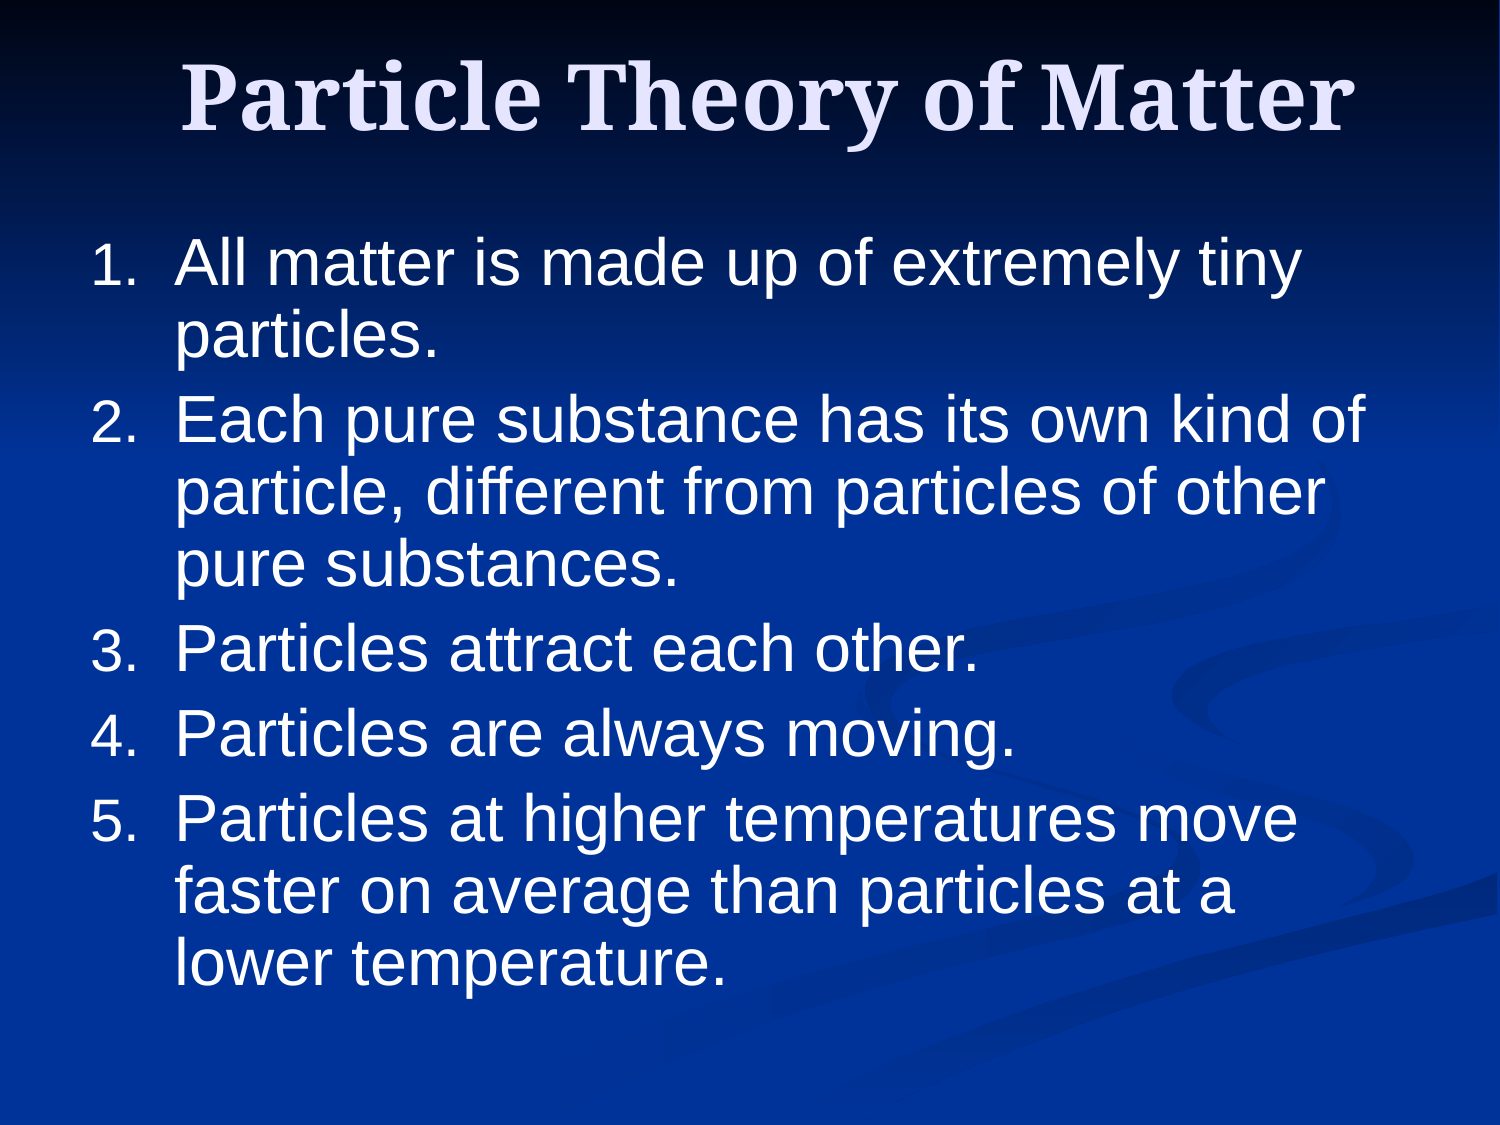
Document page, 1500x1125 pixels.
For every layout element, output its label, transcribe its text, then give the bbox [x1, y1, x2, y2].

title Particle Theory of Matter [76, 0, 1461, 188]
list All matter is made up of extremely tiny particles. Each pure substance has its own kind of particle, different from particles of other pure substances. Particles attract each other. Particles are always moving. Particles at higher temperatures move faster on average than particles at a lower temperature. [74, 219, 1426, 1095]
